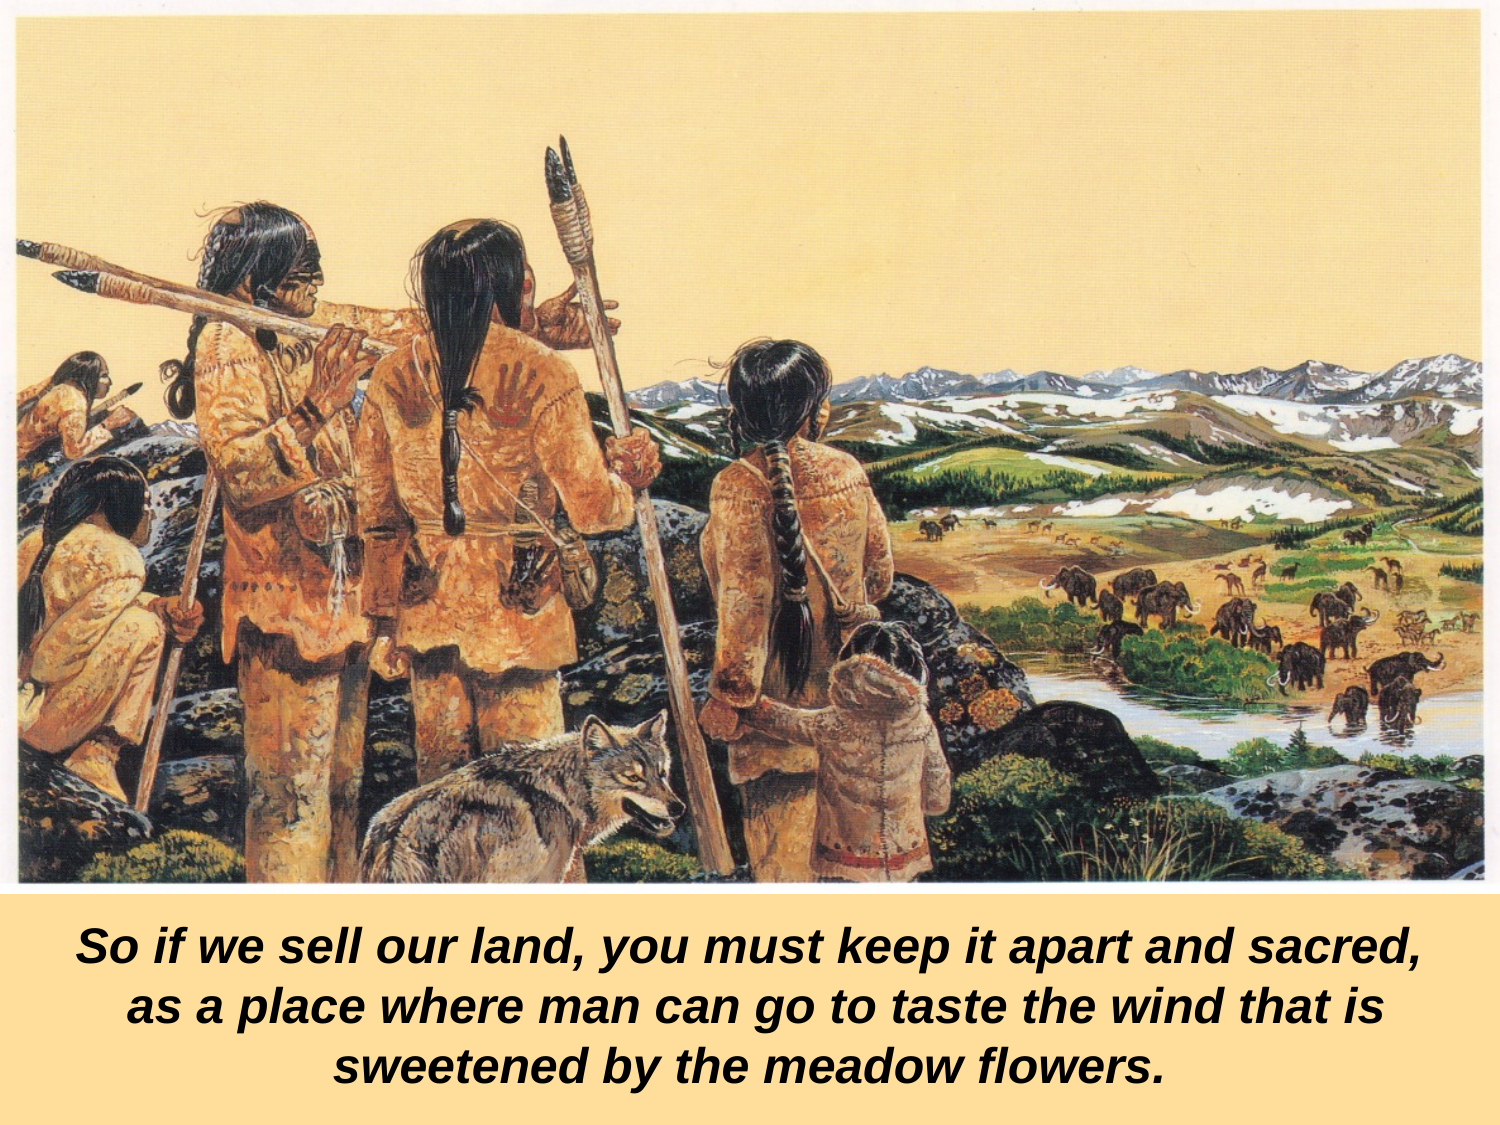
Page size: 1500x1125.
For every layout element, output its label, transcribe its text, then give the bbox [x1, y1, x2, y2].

title So if we sell our land, you must keep it apart and sacred, as a place where man can go to taste the wind that is sweetened by the meadow flowers. [0, 901, 1500, 1125]
picture [0, 0, 1500, 894]
